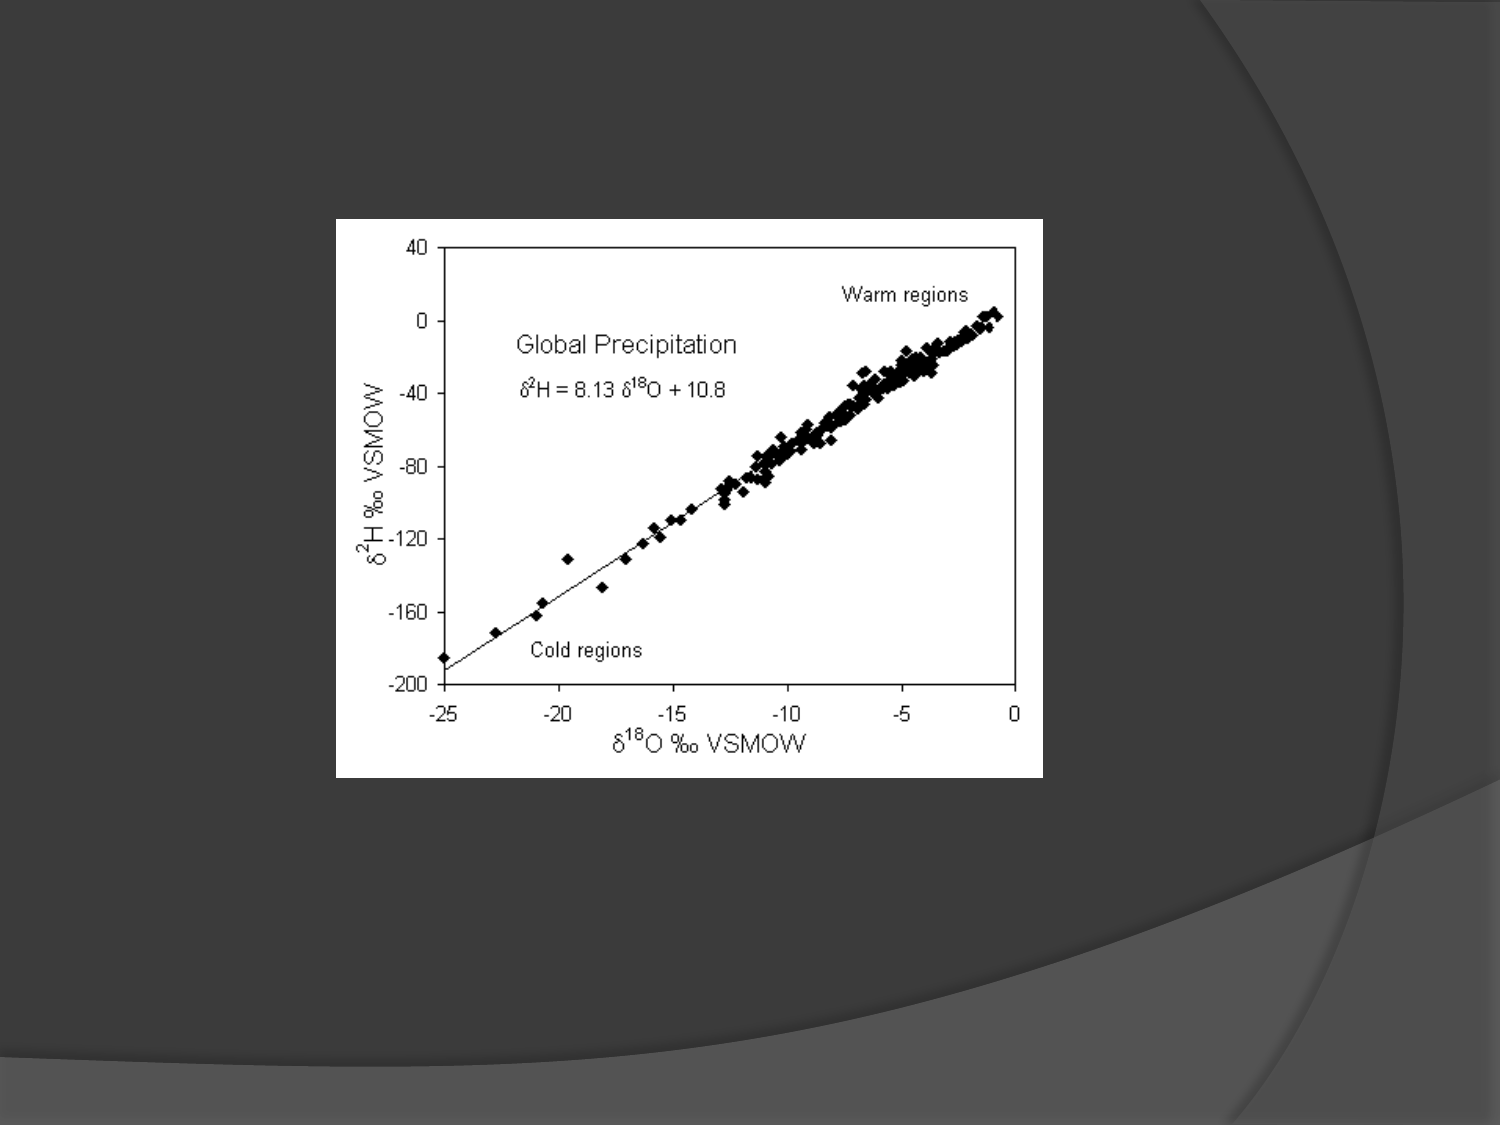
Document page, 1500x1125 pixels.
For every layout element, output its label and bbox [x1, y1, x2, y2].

picture [336, 219, 1044, 778]
